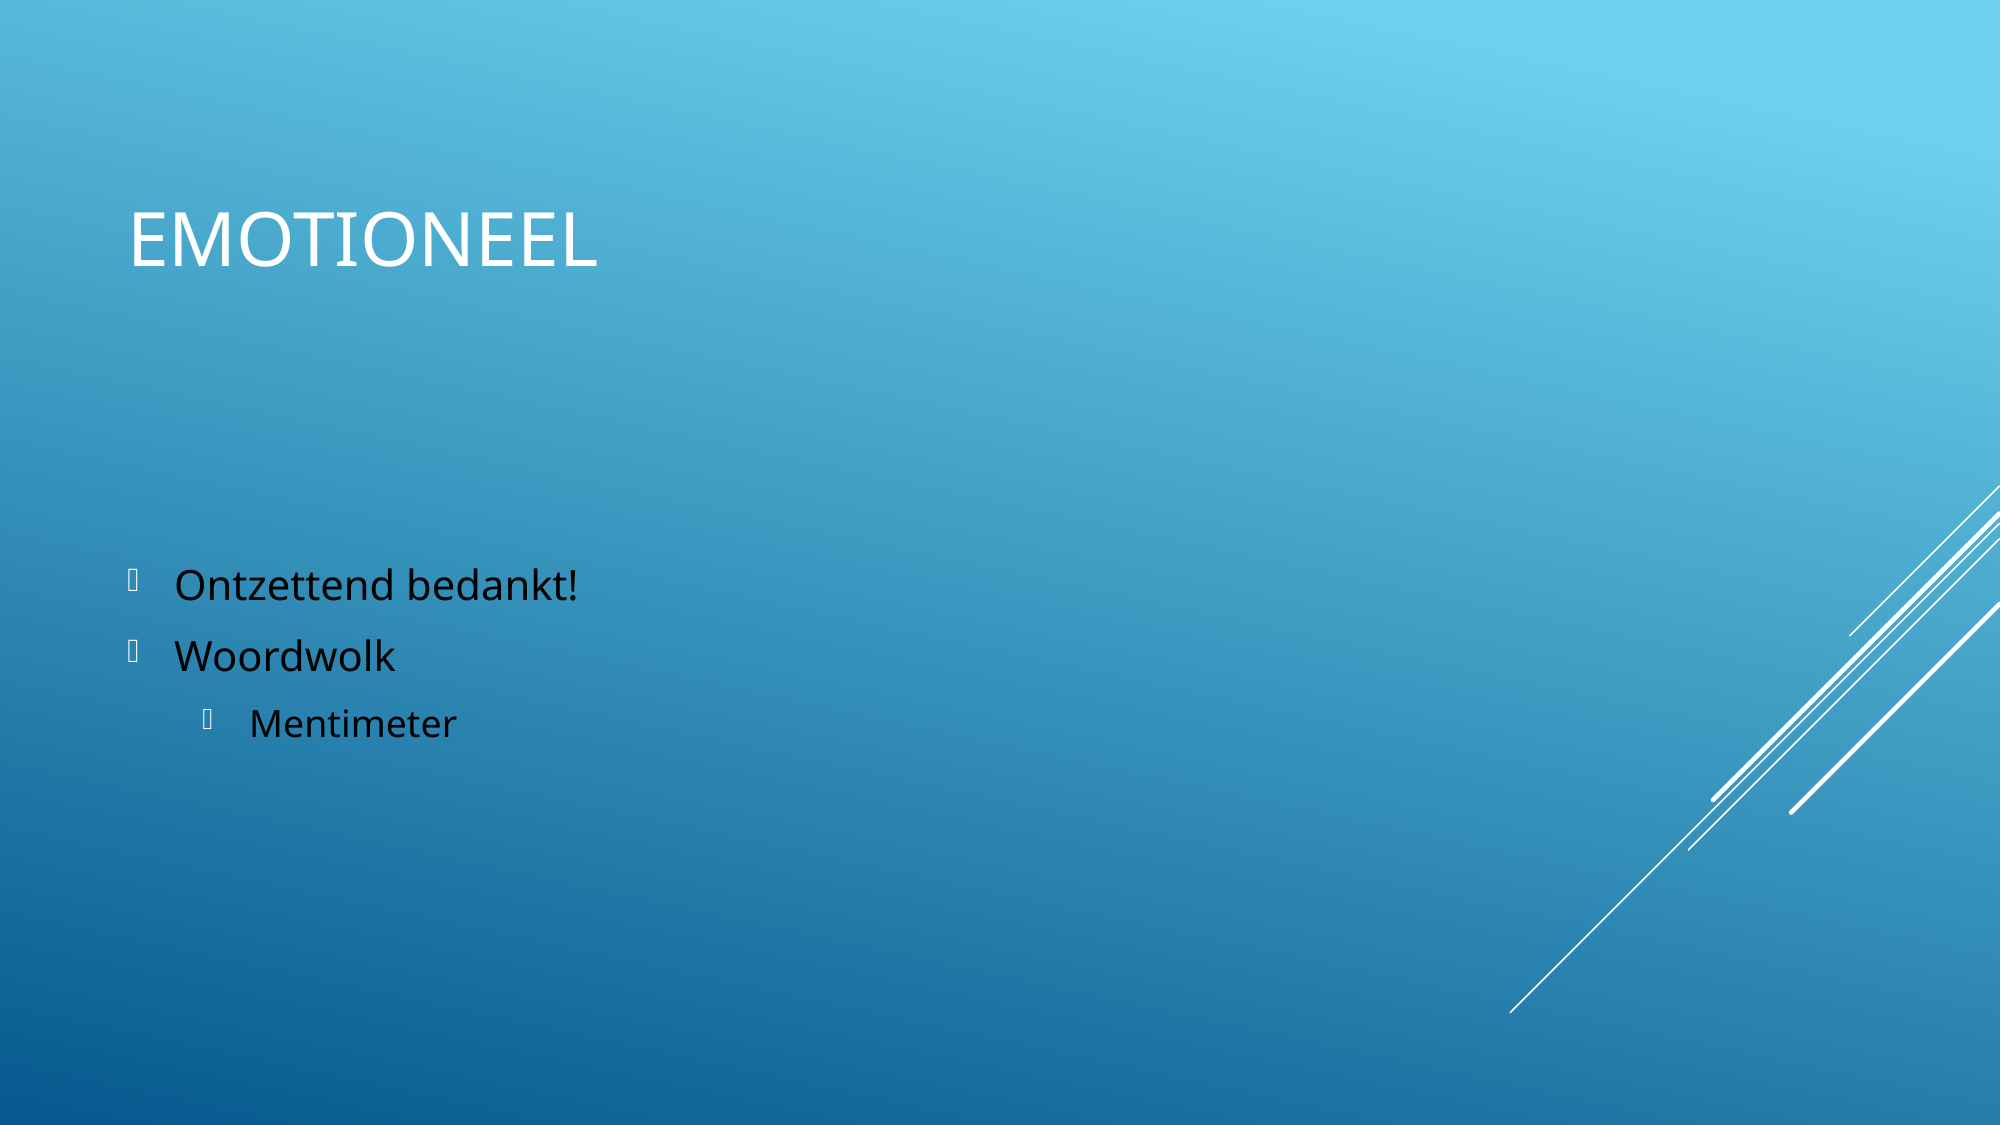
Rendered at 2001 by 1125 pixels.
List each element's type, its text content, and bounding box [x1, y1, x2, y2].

list Ontzettend bedankt! Woordwolk Mentimeter [112, 390, 1513, 984]
title emotioneel [112, 112, 1513, 360]
